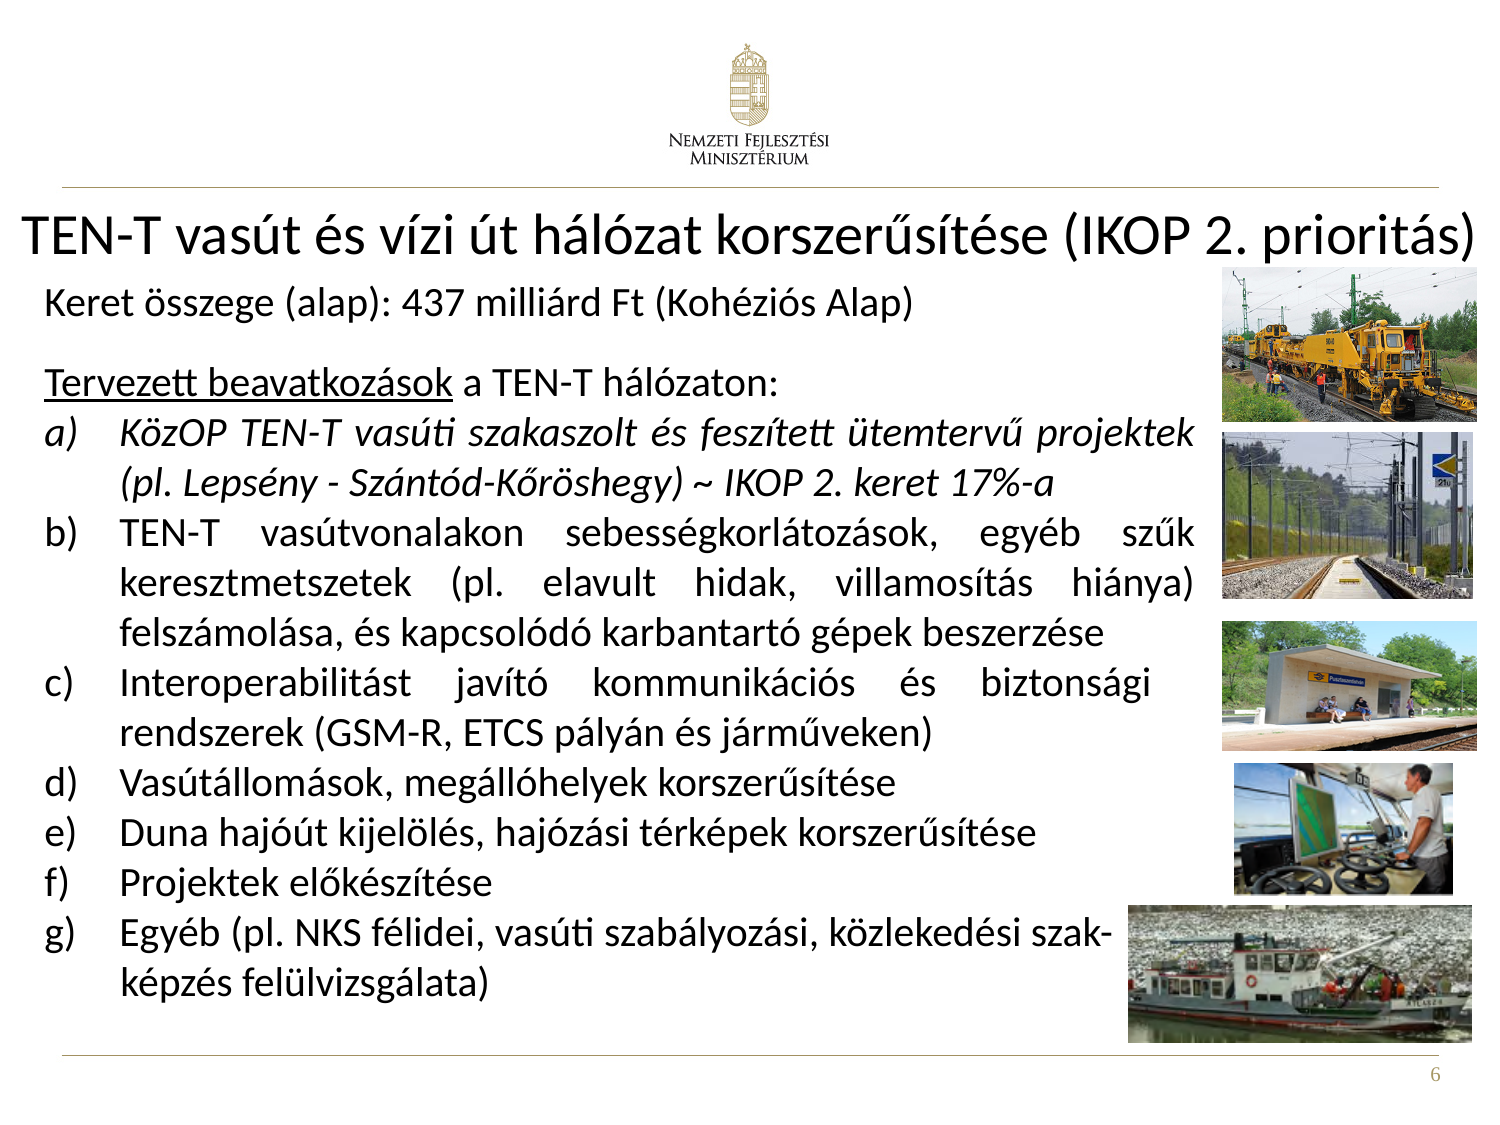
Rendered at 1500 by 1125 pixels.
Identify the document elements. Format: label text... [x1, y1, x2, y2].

list TEN-T vasút és vízi út hálózat korszerűsítése (IKOP 2. prioritás) [0, 172, 1500, 280]
picture [0, 2, 1500, 172]
text_box Keret összege (alap): 437 milliárd Ft (Kohéziós Alap) Tervezett beavatkozások a TEN-T hálózaton: KözOP TEN-T vasúti szakaszolt és feszített ütemtervű projektek (pl. Lepsény - Szántód-Kőröshegy) ~ IKOP 2. keret 17%-a TEN-T vasútvonalakon sebességkorlátozások, egyéb szűk keresztmetszetek (pl. elavult hidak, villamosítás hiánya) felszámolása, és kapcsolódó karbantartó gépek beszerzése Interoperabilitást javító kommunikációs és biztonsági rendszerek (GSM-R, ETCS pályán és járműveken) Vasútállomások, megállóhelyek korszerűsítése Duna hajóút kijelölés, hajózási térképek korszerűsítése Projektek előkészítése Egyéb (pl. NKS félidei, vasúti szabályozási, közlekedési szak- képzés felülvizsgálata) [29, 267, 1211, 1024]
picture [0, 266, 1500, 1123]
